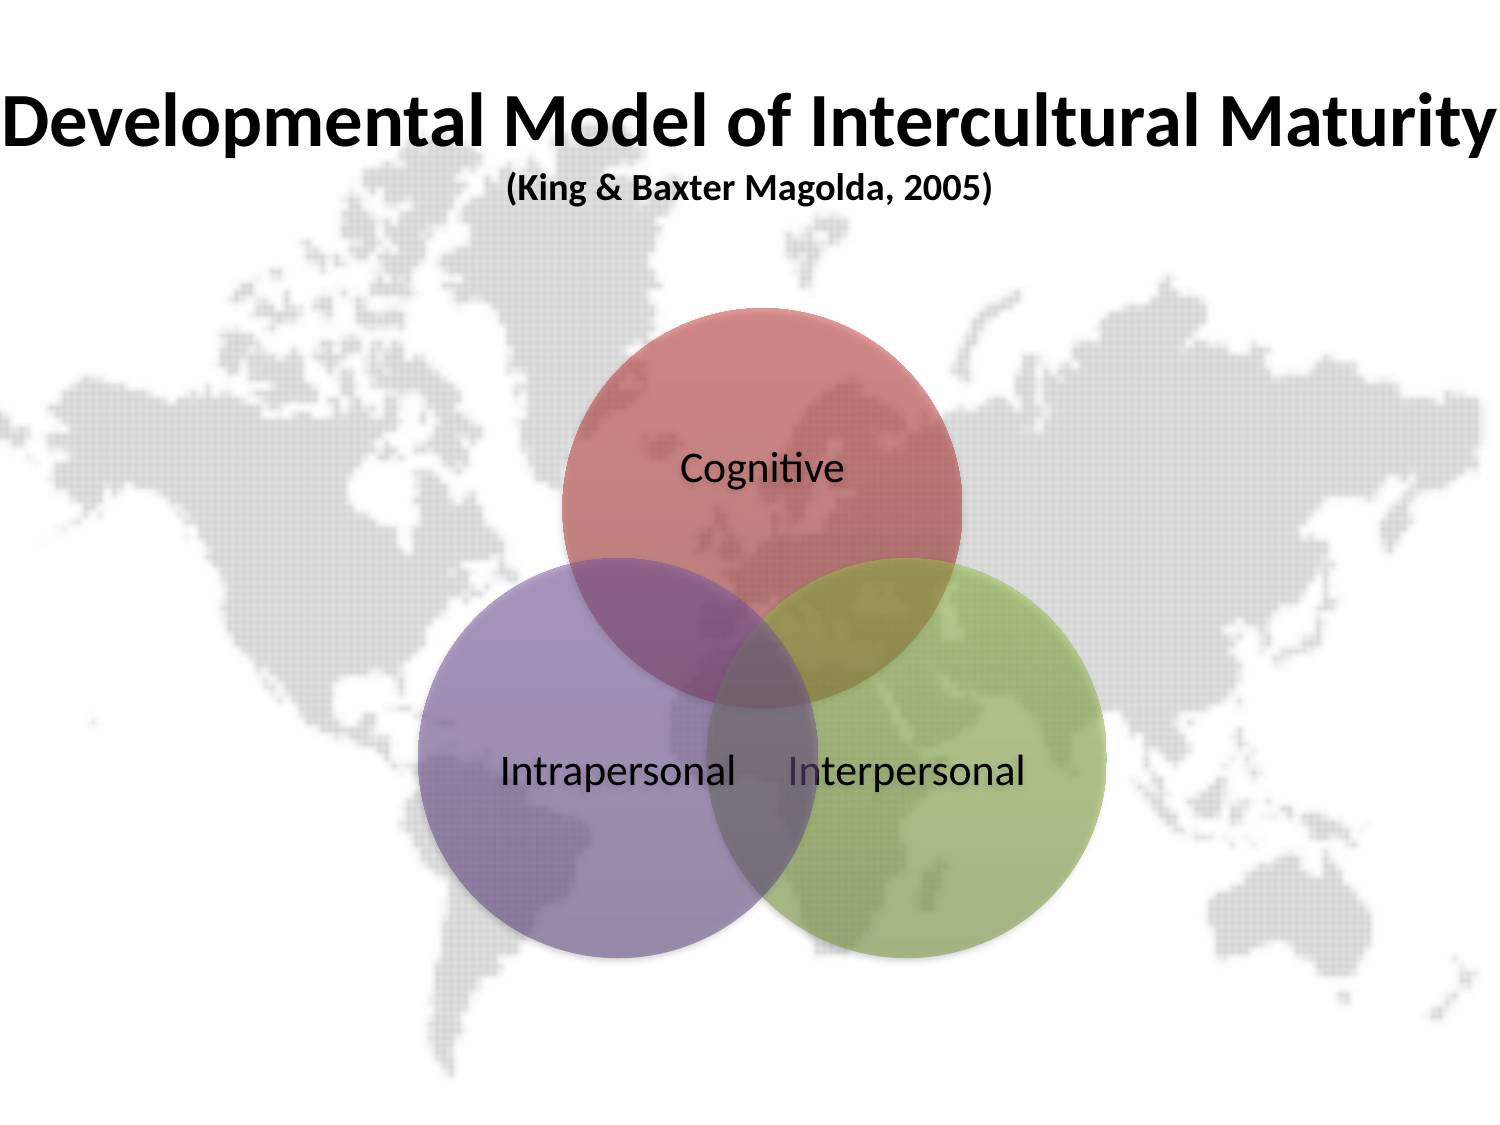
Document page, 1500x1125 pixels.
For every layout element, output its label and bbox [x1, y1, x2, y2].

text_box [262, 299, 1263, 967]
picture [0, 2, 1500, 1125]
